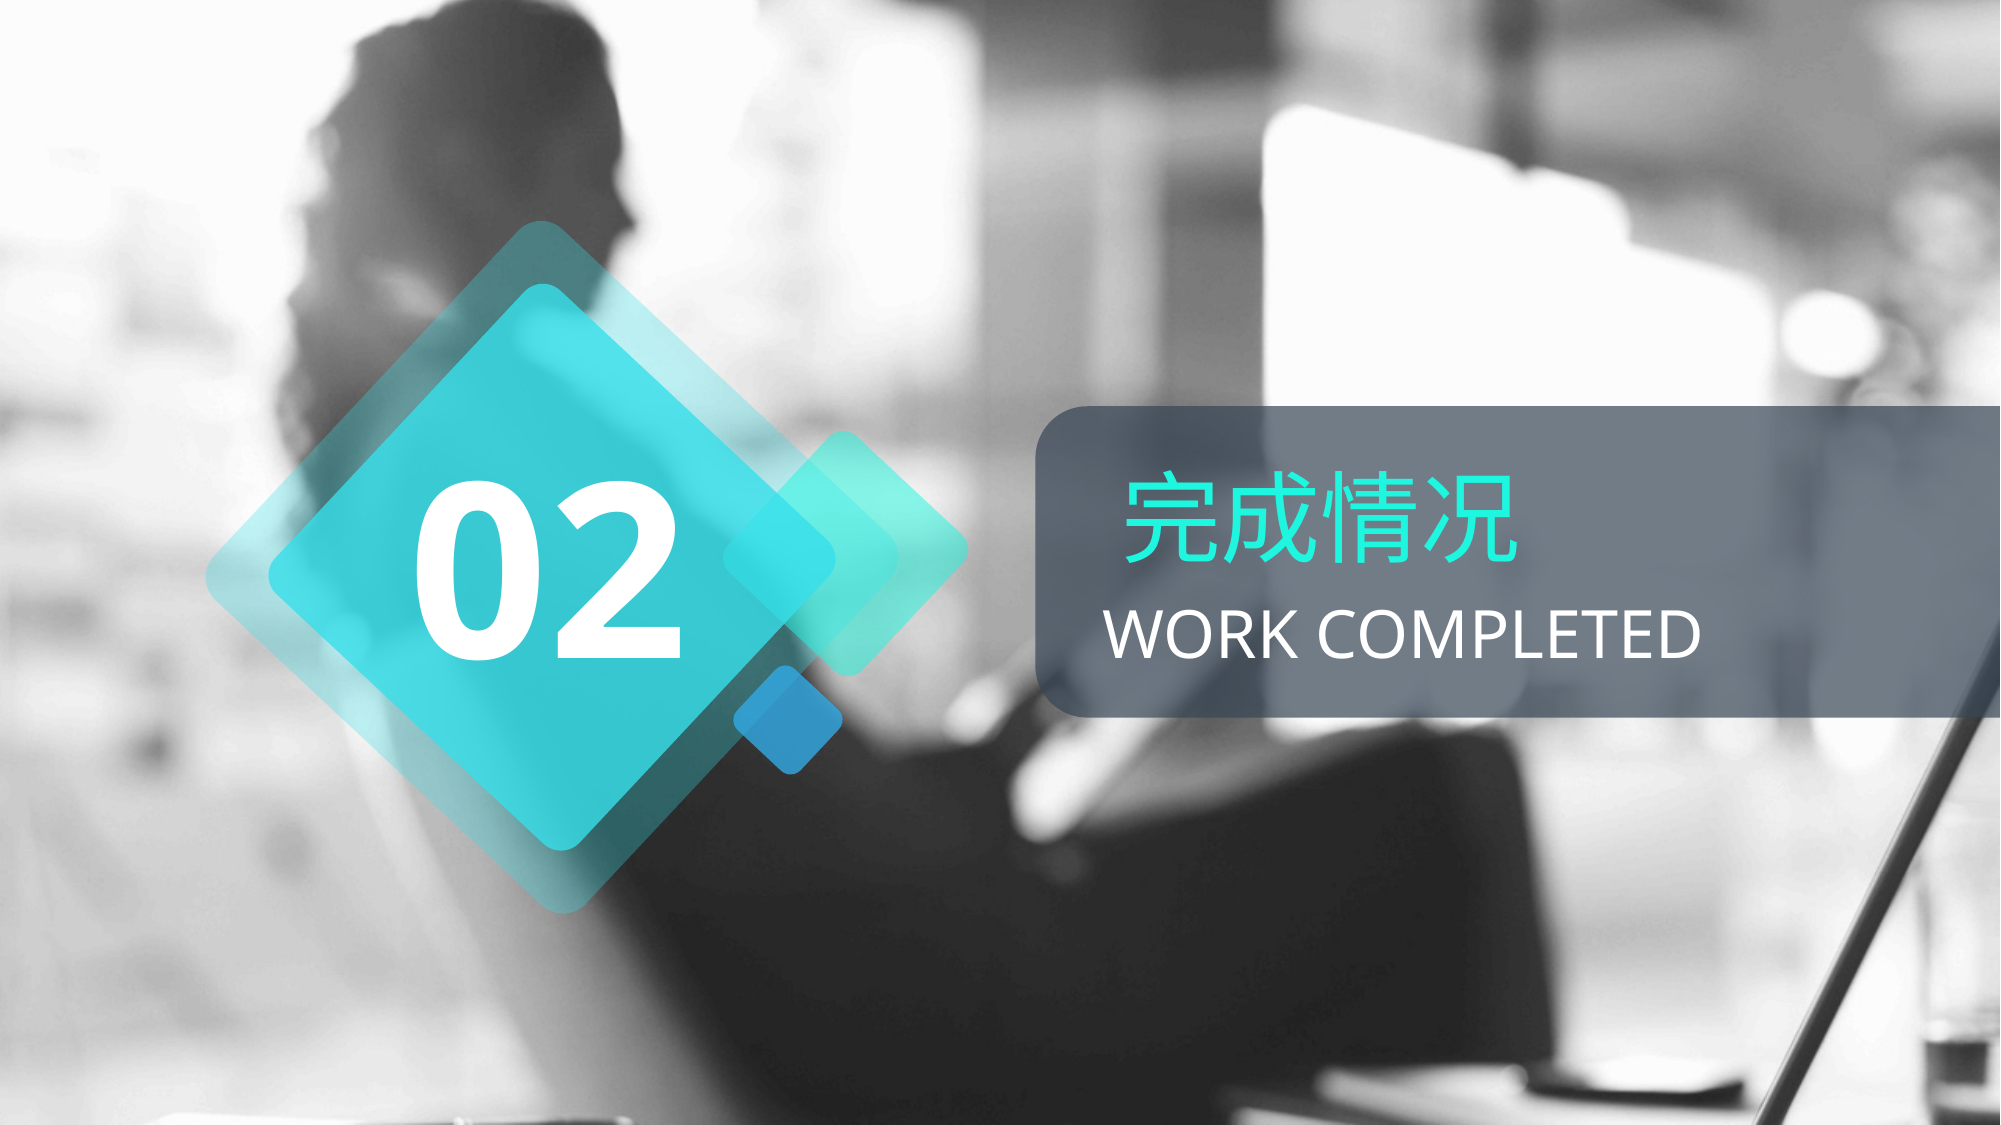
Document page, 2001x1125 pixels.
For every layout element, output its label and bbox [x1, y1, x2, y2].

picture [0, 0, 2000, 1125]
text_box [1035, 405, 2000, 718]
